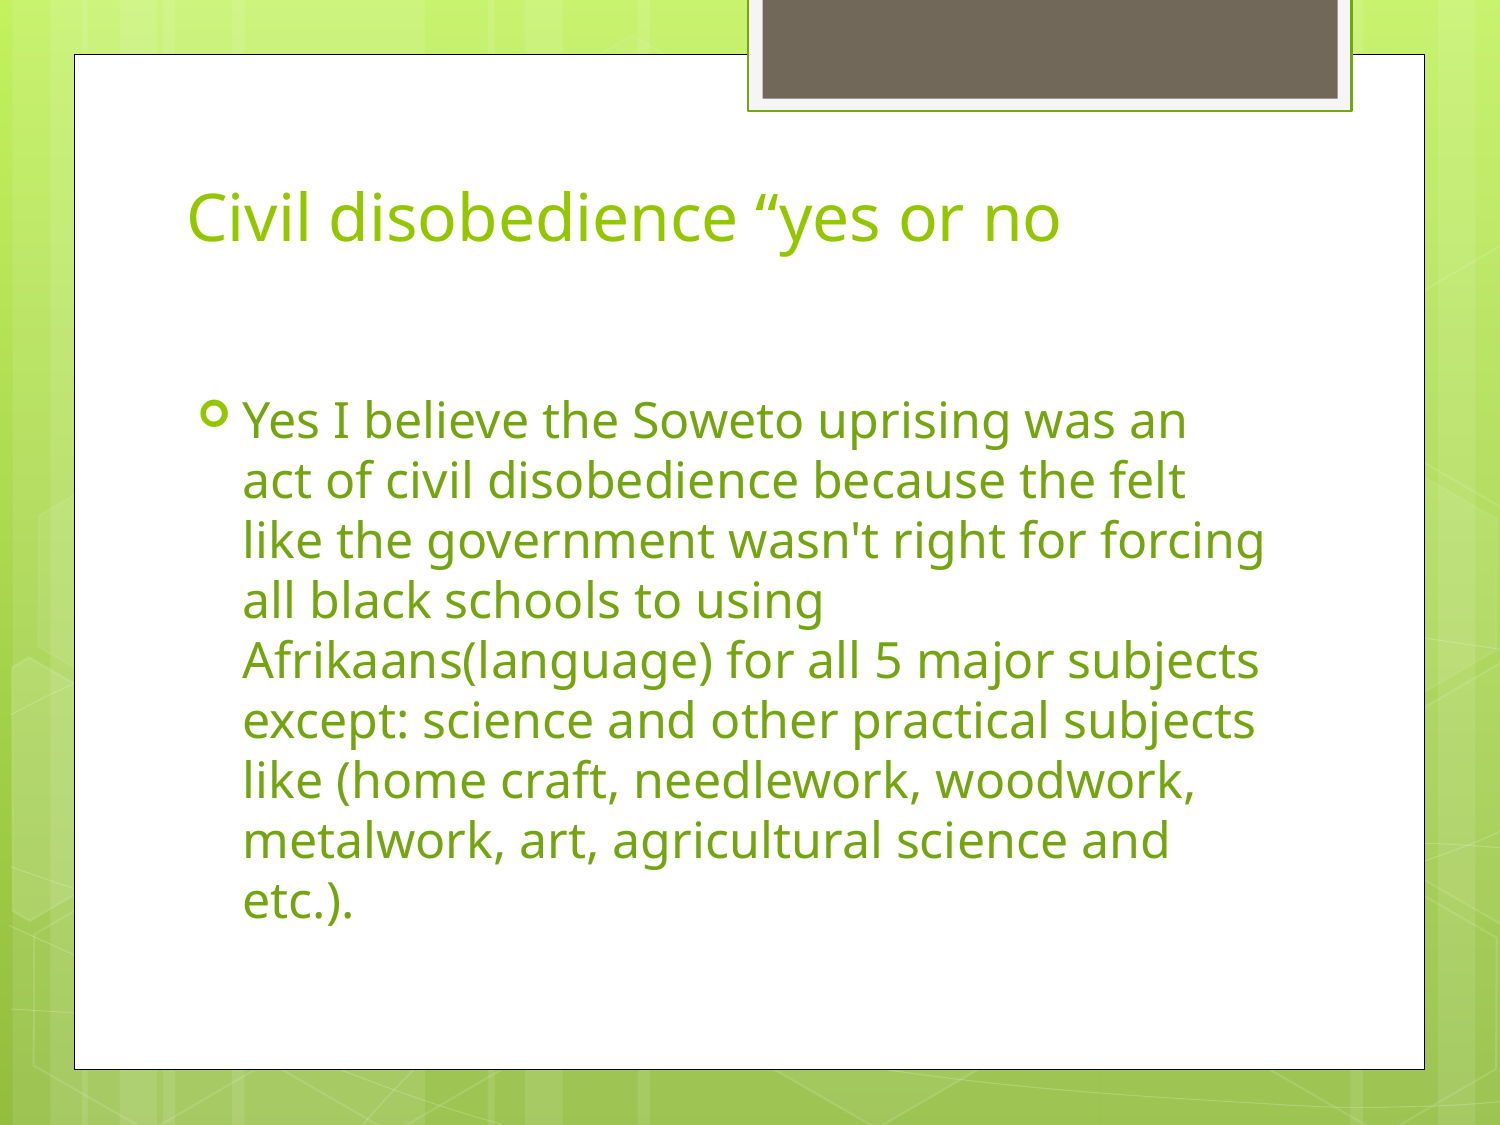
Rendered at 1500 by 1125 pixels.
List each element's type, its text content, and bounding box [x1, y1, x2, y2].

title Civil disobedience “yes or no [171, 168, 1324, 263]
list Yes I believe the Soweto uprising was an act of civil disobedience because the felt like the government wasn't right for forcing all black schools to using Afrikaans(language) for all 5 major subjects except: science and other practical subjects like (home craft, needlework, woodwork, metalwork, art, agricultural science and etc.). [171, 381, 1283, 957]
